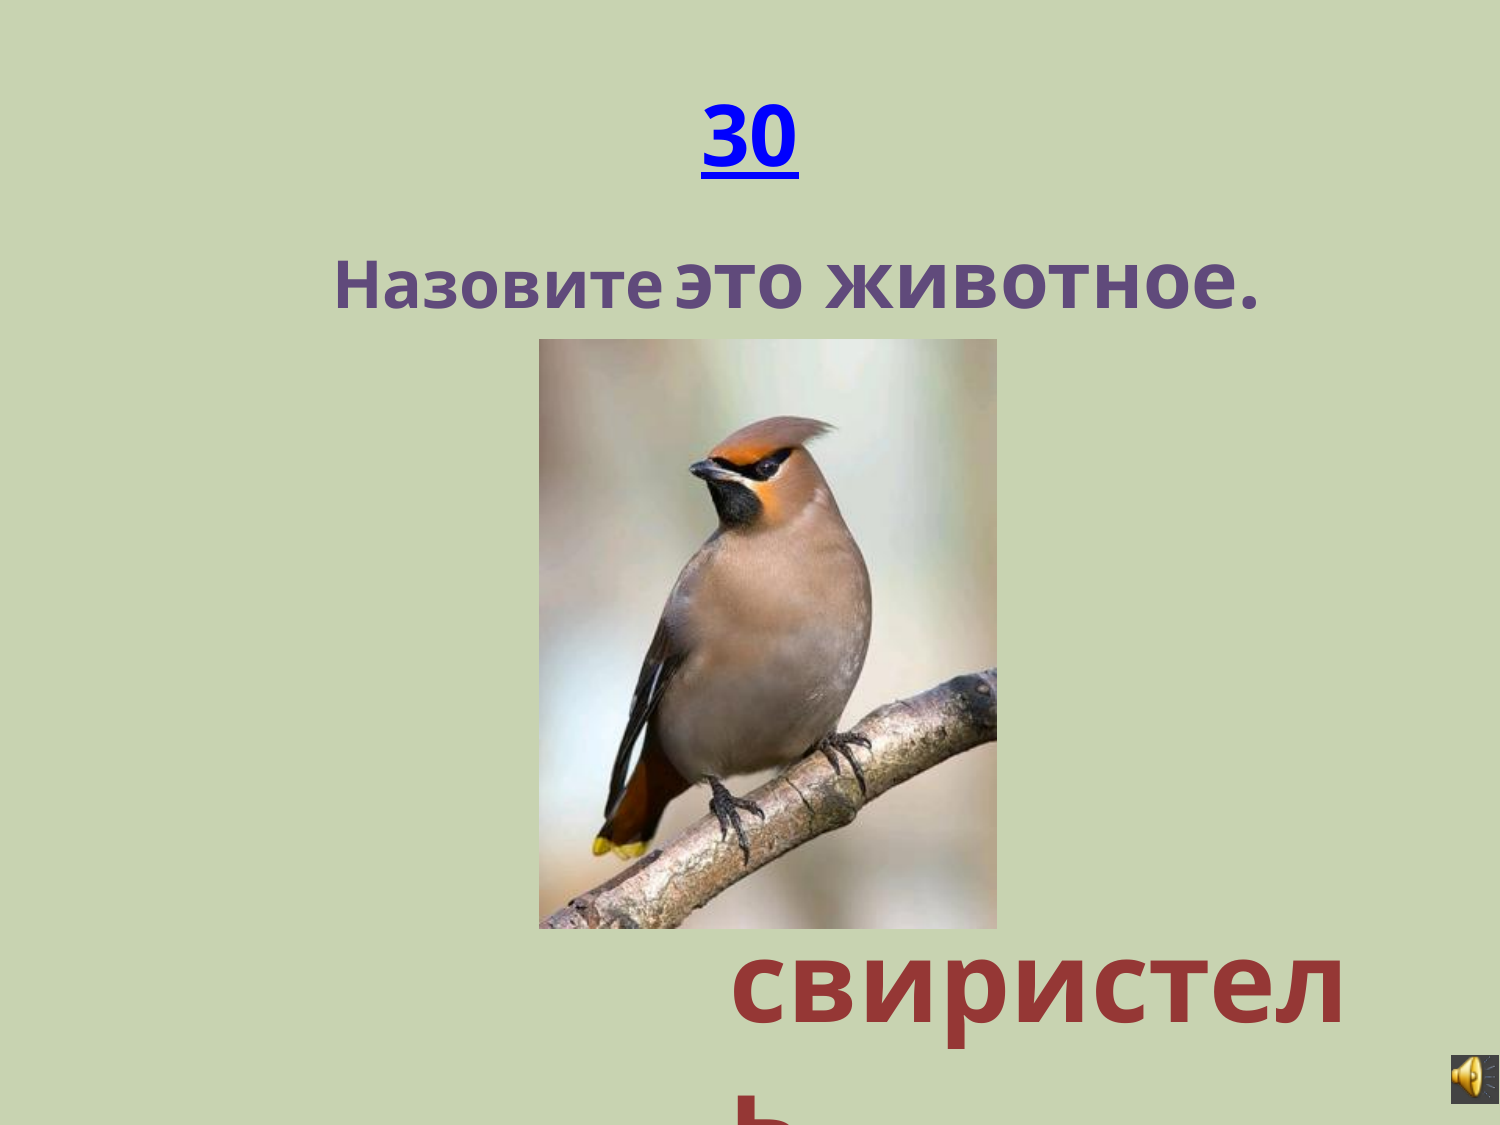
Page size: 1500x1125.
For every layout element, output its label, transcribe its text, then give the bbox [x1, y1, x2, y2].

title 30 [75, 45, 1425, 233]
picture [1449, 1054, 1500, 1105]
text_box свиристель [714, 902, 1383, 1125]
list Назовите это животное. [82, 222, 1432, 336]
picture [539, 339, 997, 929]
